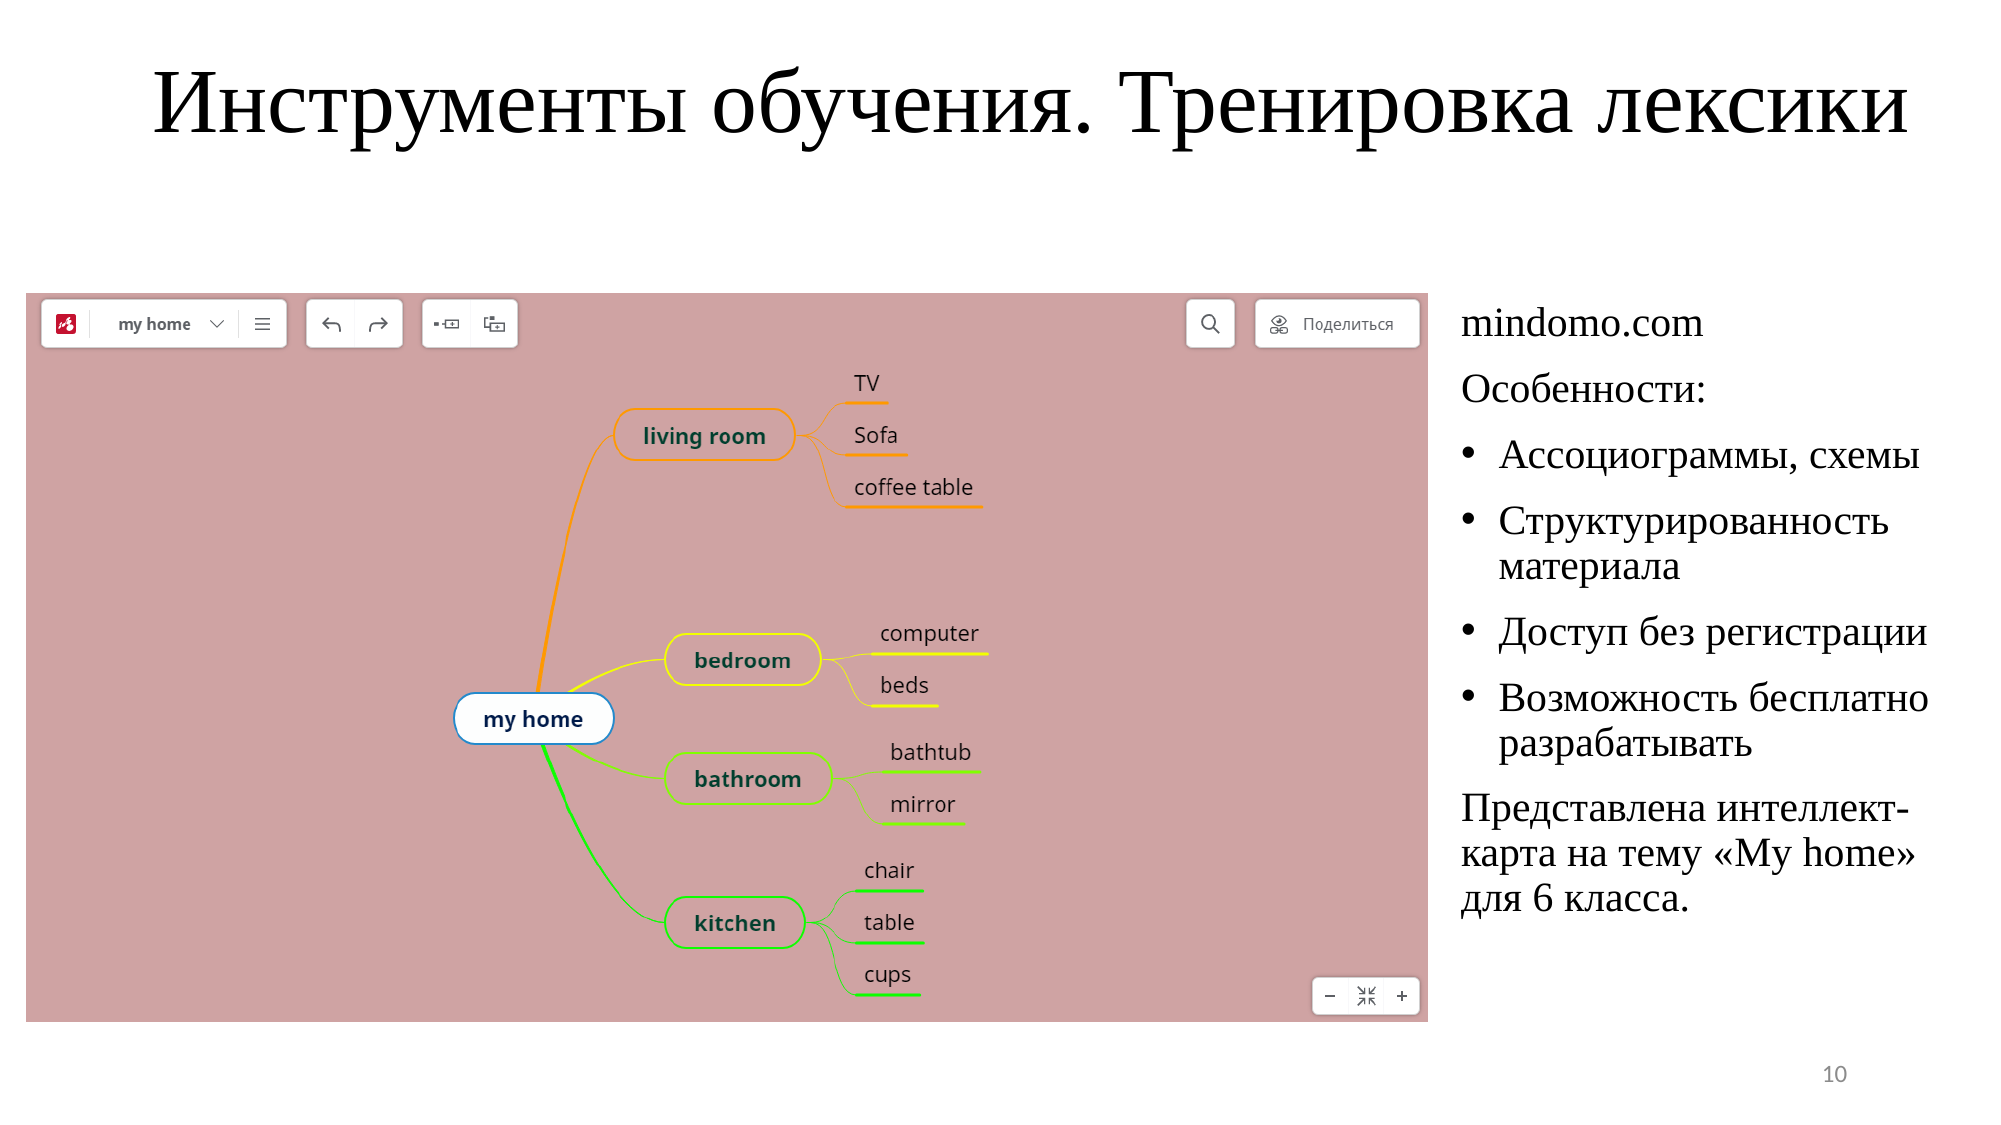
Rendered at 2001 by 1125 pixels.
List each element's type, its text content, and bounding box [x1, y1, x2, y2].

list mindomo.com Особенности: Ассоциограммы, схемы Структурированность материала Доступ без регистрации Возможность бесплатно разрабатывать Представлена интеллект-карта на тему «My home» для 6 класса. [1446, 293, 2000, 944]
title Инструменты обучения. Тренировка лексики [137, 0, 1935, 206]
picture [26, 293, 1428, 1022]
slide_number 10 [1412, 1042, 1863, 1103]
